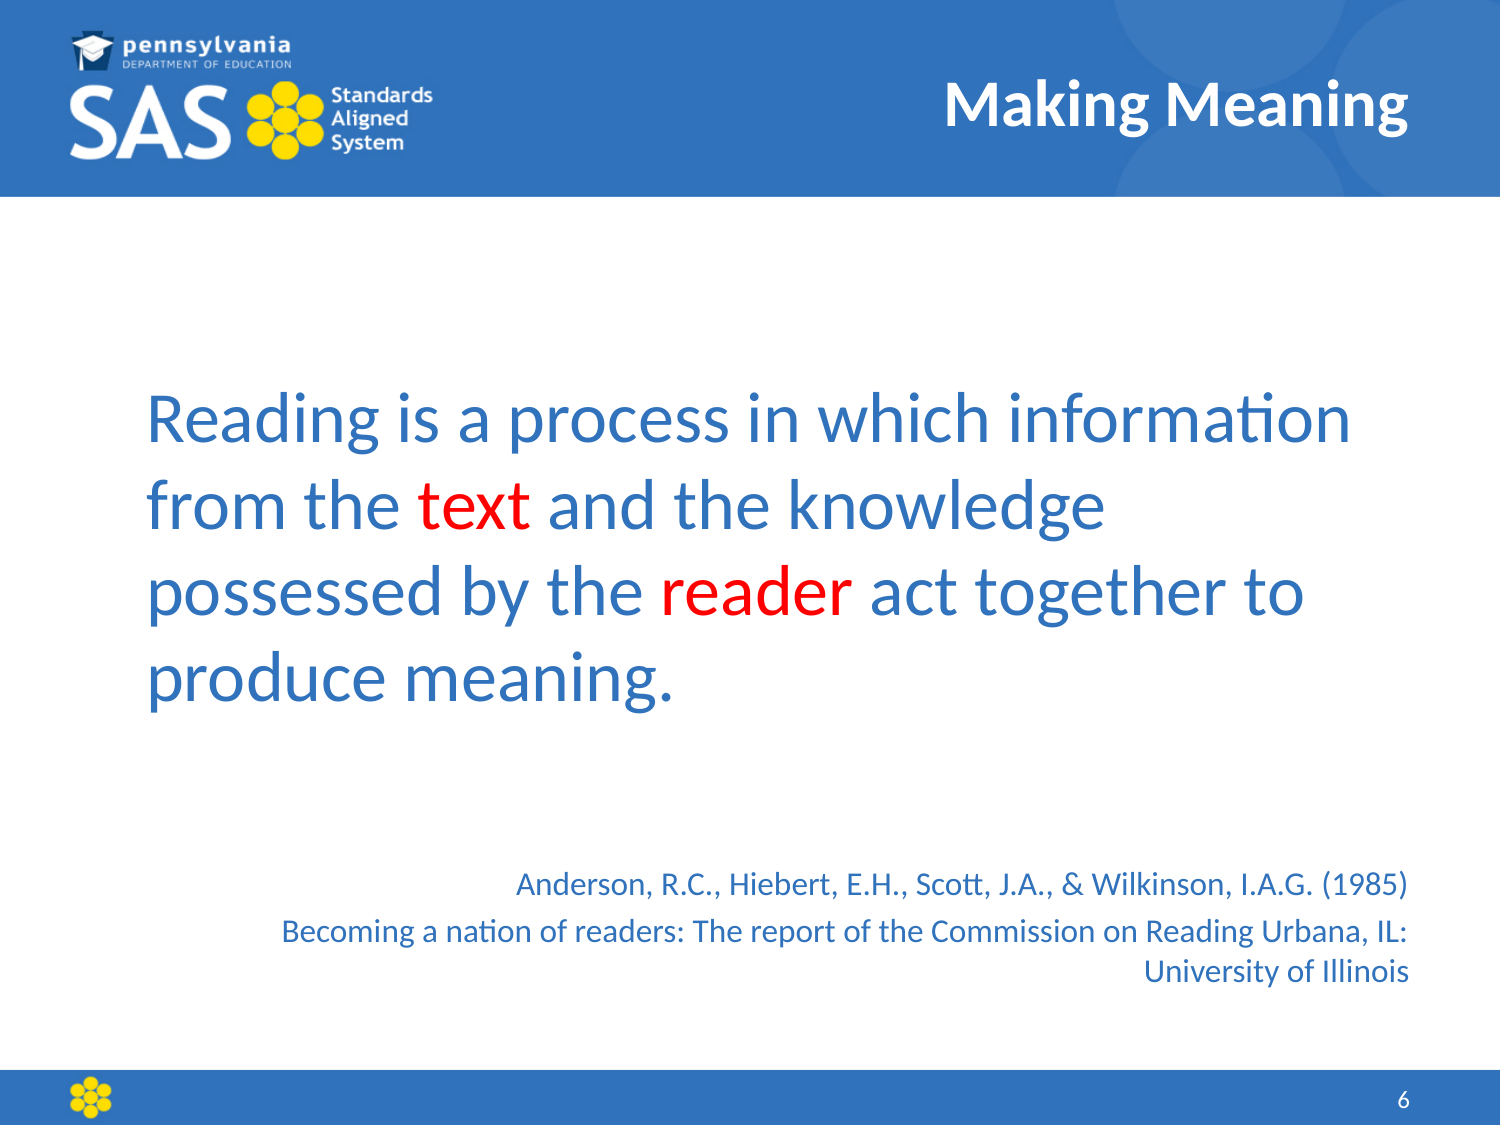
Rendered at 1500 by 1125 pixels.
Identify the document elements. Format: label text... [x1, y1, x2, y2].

slide_number 6 [1247, 1072, 1425, 1125]
title Making Meaning [748, 0, 1426, 201]
list Reading is a process in which information from the text and the knowledge possessed by the reader act together to produce meaning. Anderson, R.C., Hiebert, E.H., Scott, J.A., & Wilkinson, I.A.G. (1985) Becoming a nation of readers: The report of the Commission on Reading Urbana, IL: University of Illinois [74, 262, 1426, 1006]
picture [0, 0, 1500, 1125]
